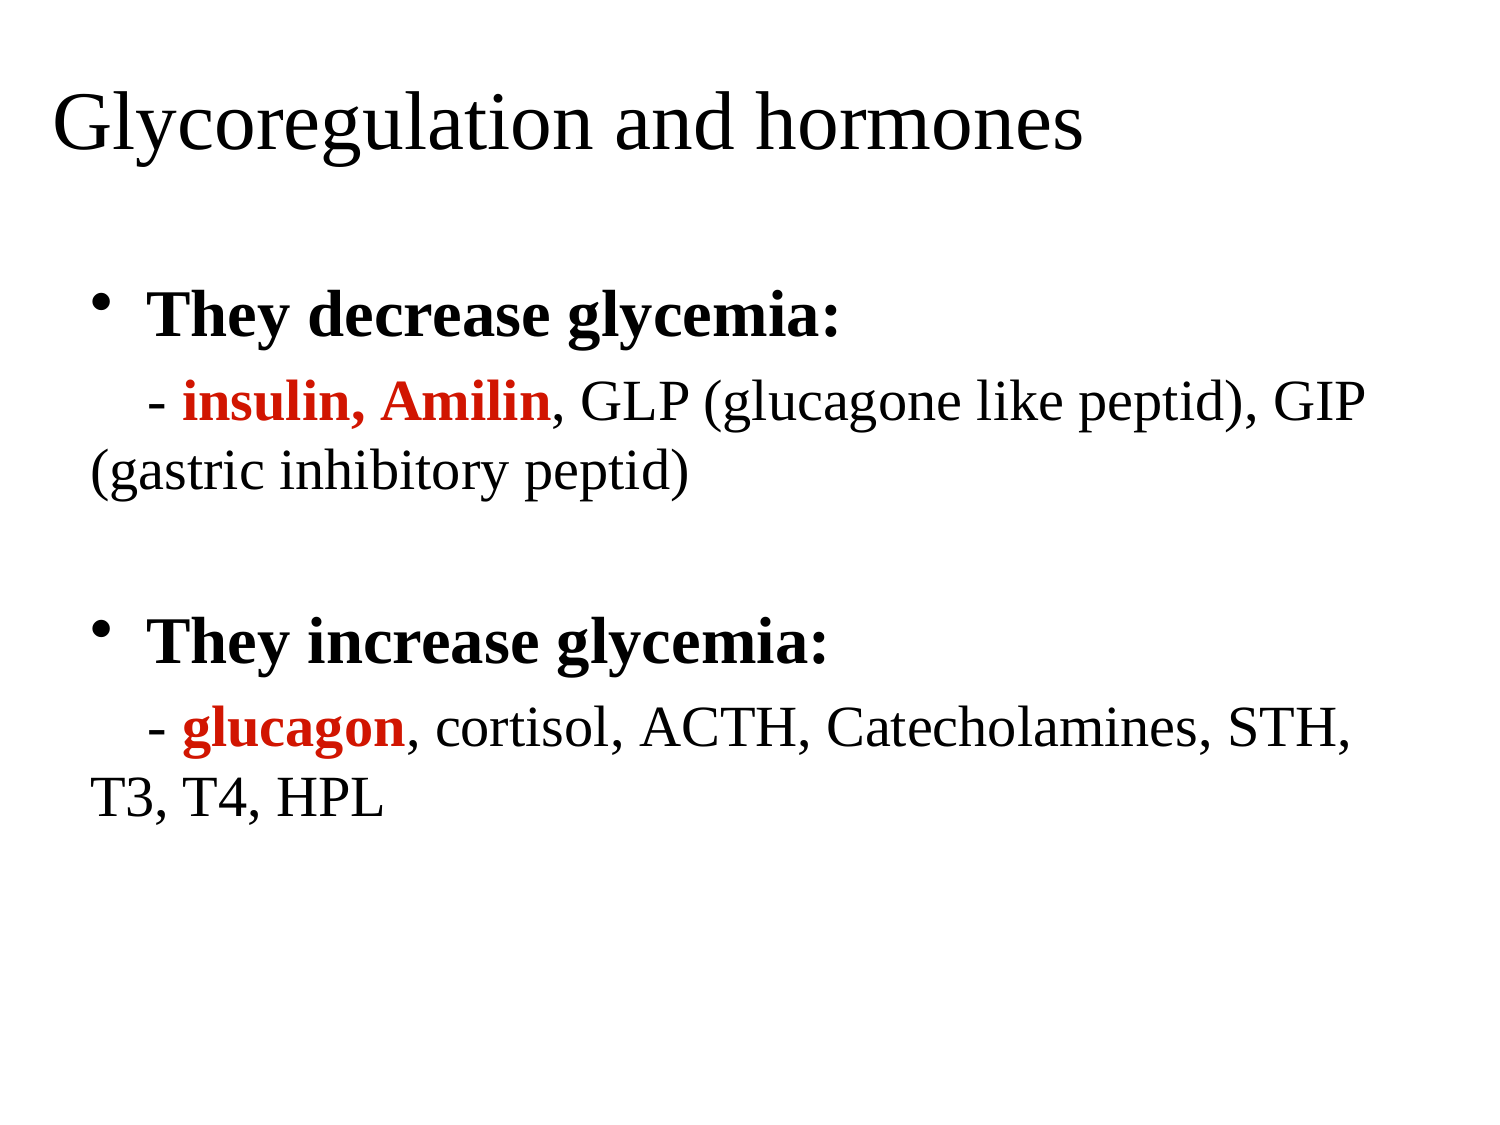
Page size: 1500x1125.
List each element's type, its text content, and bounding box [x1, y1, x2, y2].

list They decrease glycemia: - insulin, Amilin, GLP (glucagone like peptid), GIP (gastric inhibitory peptid) They increase glycemia: - glucagon, cortisol, ACTH, Catecholamines, STH, T3, T4, HPL [74, 262, 1426, 1006]
title Glycoregulation and hormones [37, 72, 1388, 260]
